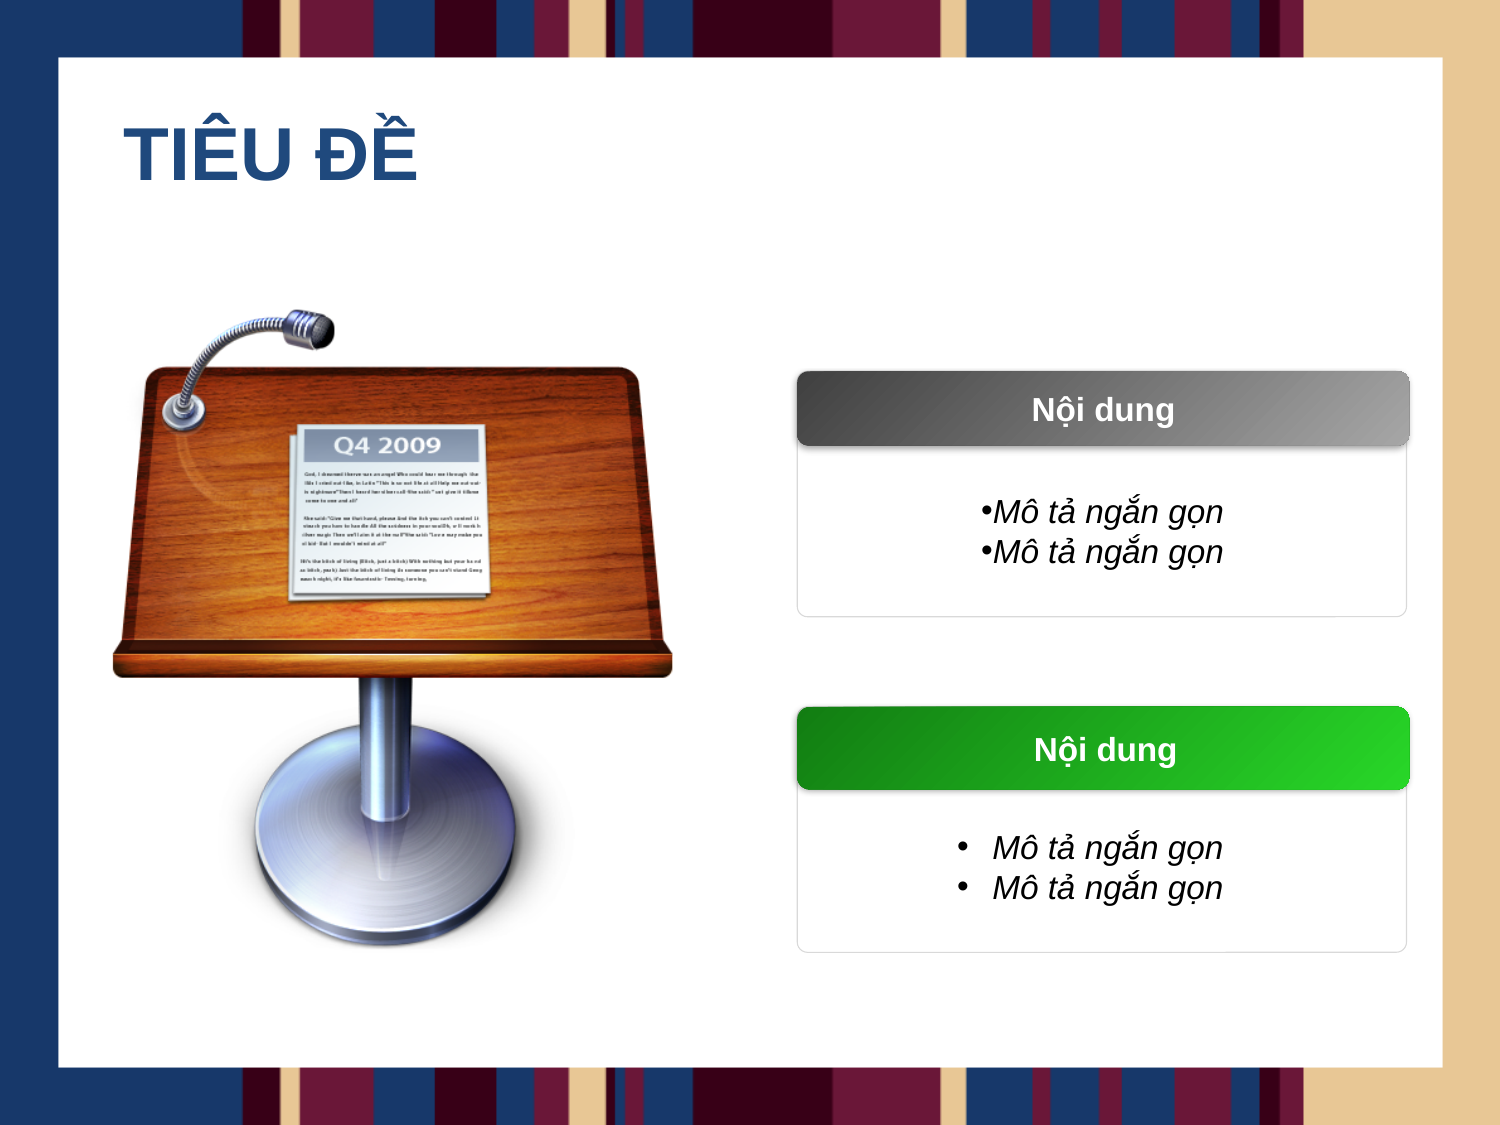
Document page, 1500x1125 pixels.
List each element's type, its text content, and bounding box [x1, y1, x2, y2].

text_box tiêu đề [108, 86, 973, 215]
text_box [796, 371, 1410, 617]
picture [0, 0, 1500, 1125]
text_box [796, 706, 1410, 953]
